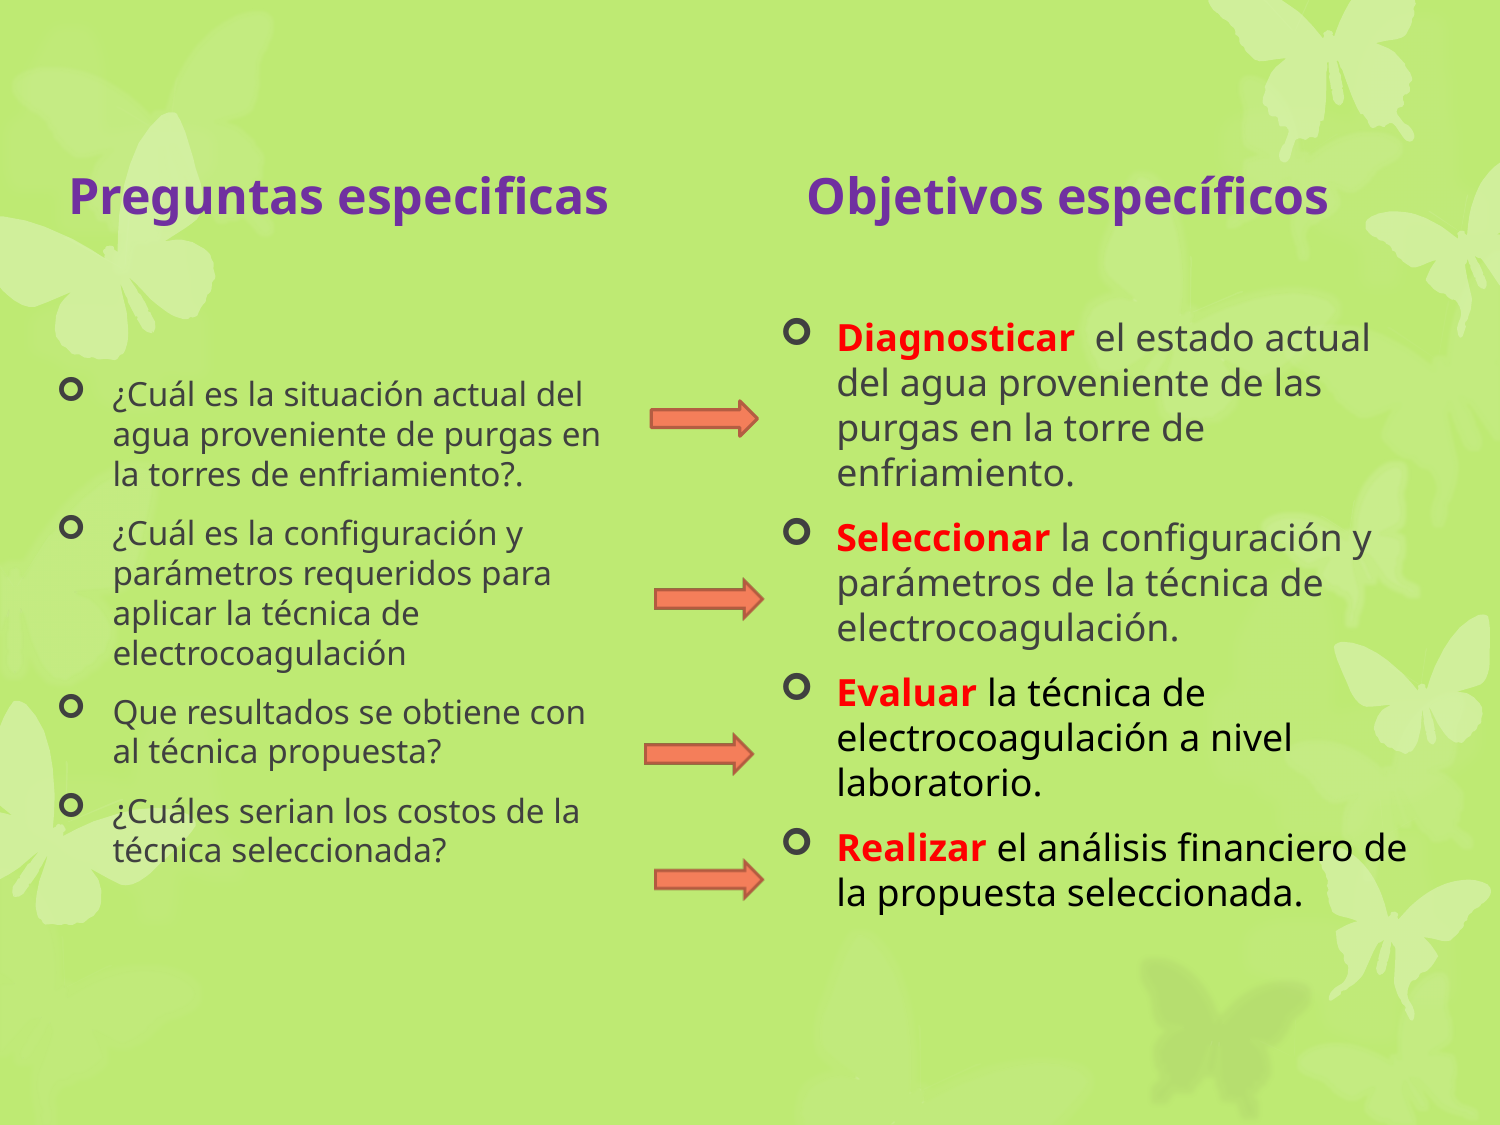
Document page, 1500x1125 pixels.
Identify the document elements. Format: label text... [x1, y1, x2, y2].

list ¿Cuál es la situación actual del agua proveniente de purgas en la torres de enfriamiento?. ¿Cuál es la configuración y parámetros requeridos para aplicar la técnica de electrocoagulación Que resultados se obtiene con al técnica propuesta? ¿Cuáles serian los costos de la técnica seleccionada? [41, 267, 635, 976]
picture [644, 731, 756, 778]
picture [654, 857, 766, 903]
list Preguntas especificas [53, 101, 821, 232]
text_box [649, 399, 759, 438]
list Diagnosticar el estado actual del agua proveniente de las purgas en la torre de enfriamiento. Seleccionar la configuración y parámetros de la técnica de electrocoagulación. Evaluar la técnica de electrocoagulación a nivel laboratorio. Realizar el análisis financiero de la propuesta seleccionada. [765, 267, 1436, 962]
list Objetivos específicos [791, 137, 1500, 232]
picture [654, 575, 766, 622]
